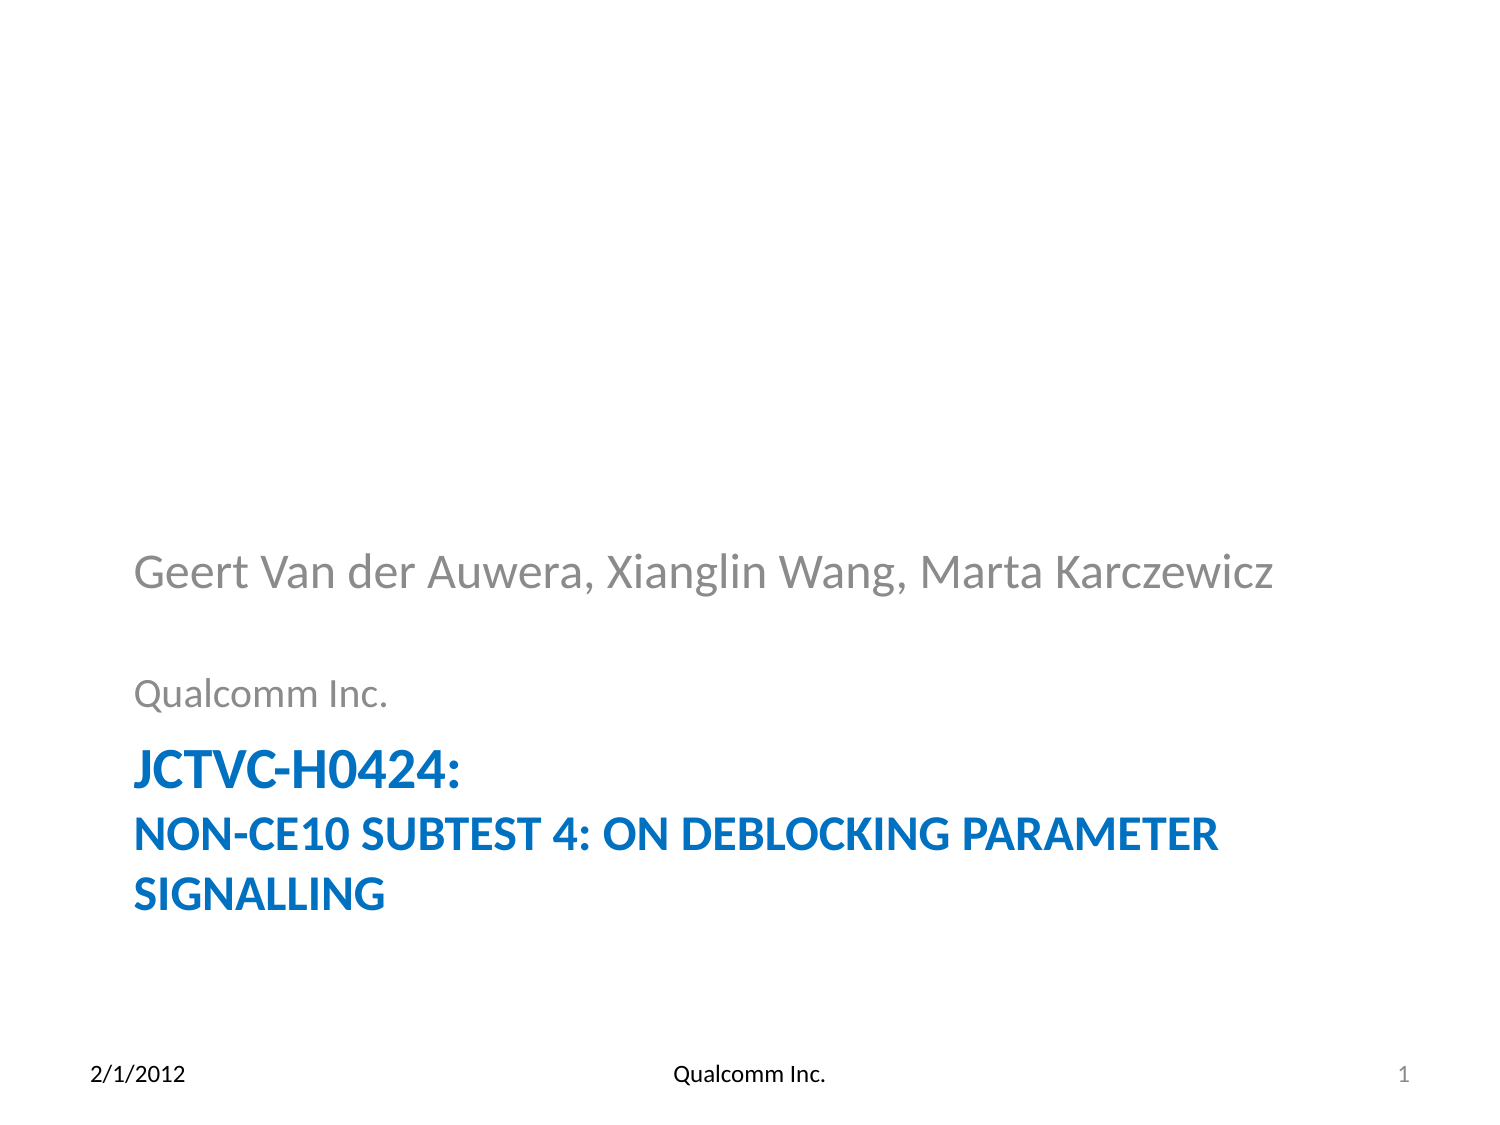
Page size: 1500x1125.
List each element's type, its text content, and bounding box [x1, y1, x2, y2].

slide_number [75, 1042, 425, 1103]
title JCTVC-H0424: Non-CE10 Subtest 4: On Deblocking Parameter Signalling [118, 723, 1394, 947]
footer Qualcomm Inc. [512, 1042, 988, 1103]
slide_number 1 [1074, 1042, 1425, 1103]
list Geert Van der Auwera, Xianglin Wang, Marta Karczewicz Qualcomm Inc. [118, 476, 1394, 723]
